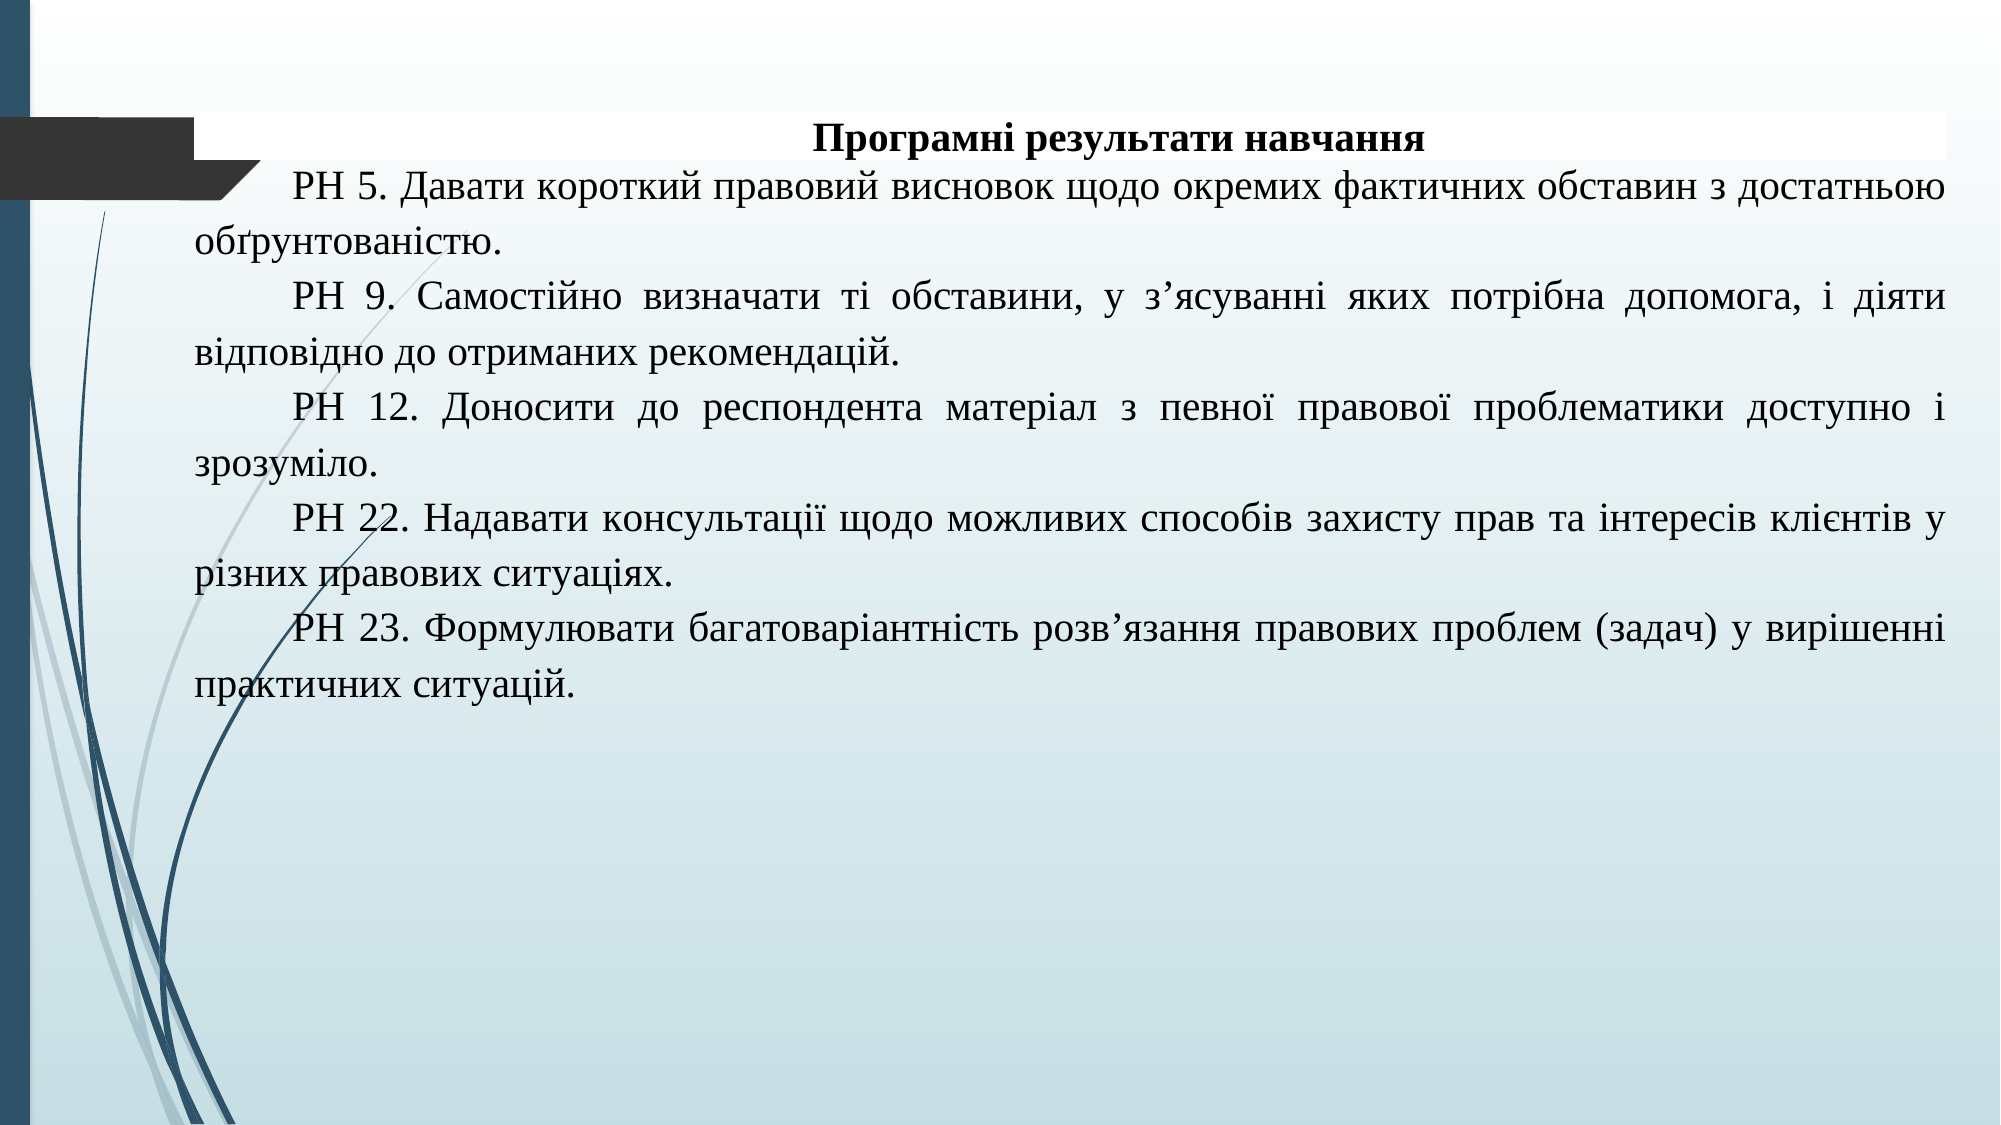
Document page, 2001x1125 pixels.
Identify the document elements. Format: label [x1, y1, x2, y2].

picture [194, 111, 1947, 714]
